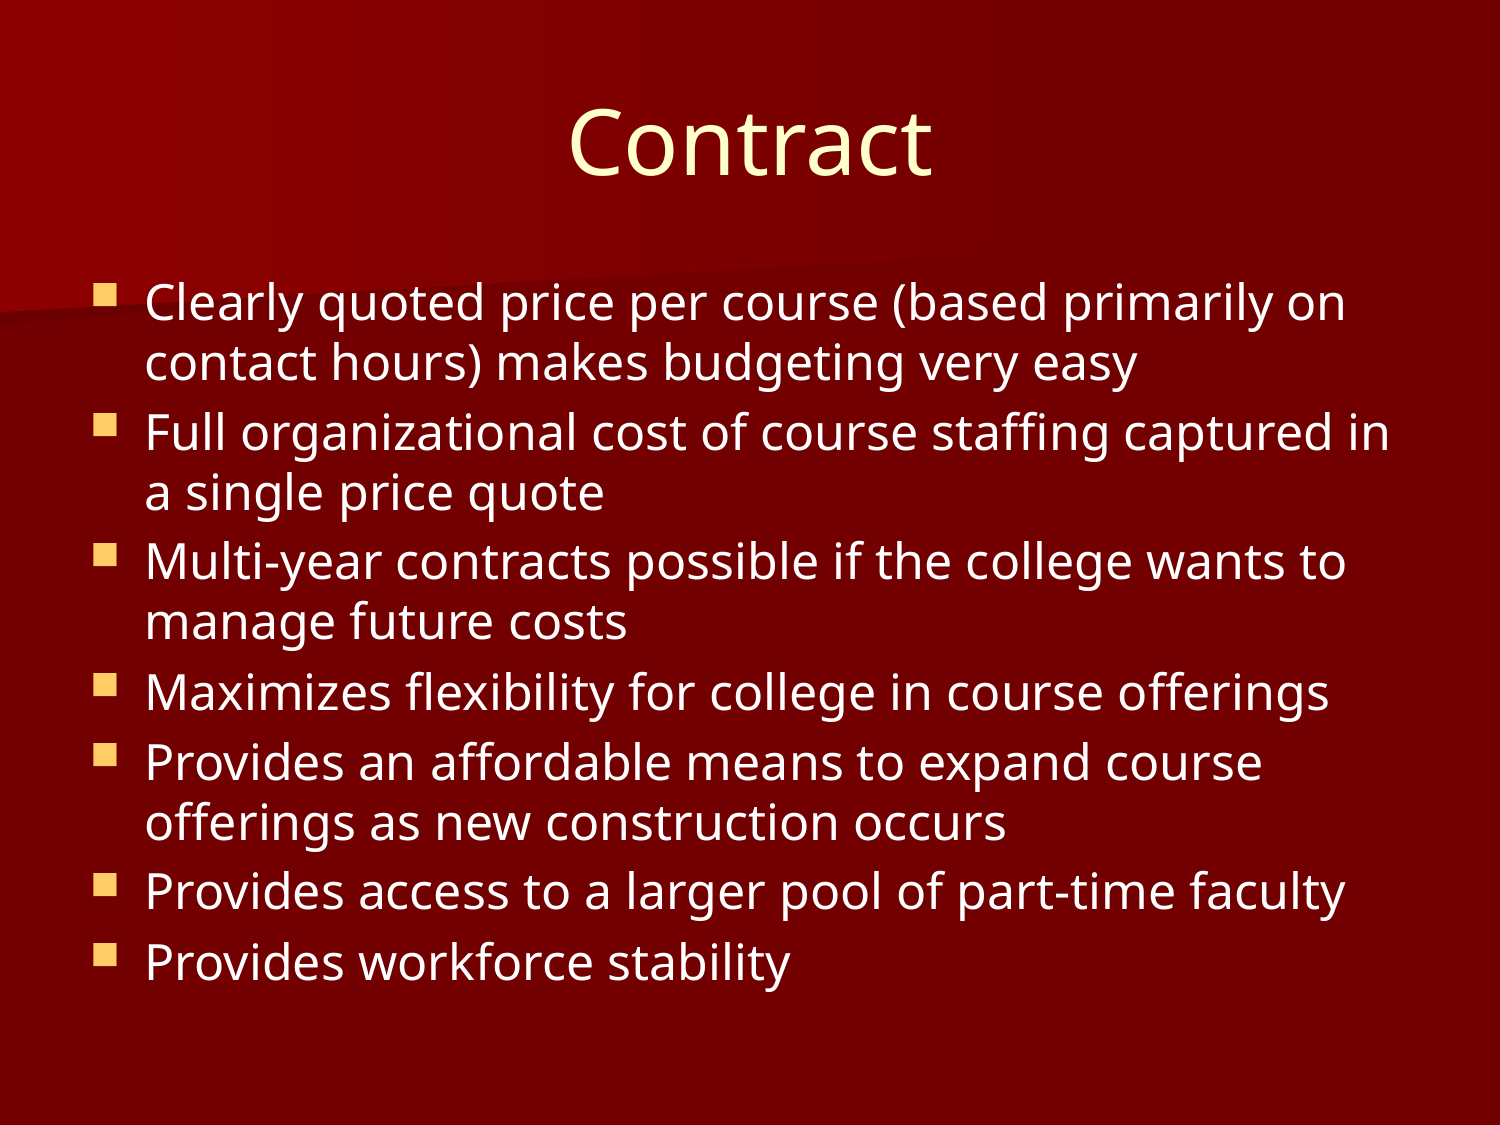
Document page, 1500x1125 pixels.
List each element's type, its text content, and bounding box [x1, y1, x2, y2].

list Clearly quoted price per course (based primarily on contact hours) makes budgeting very easy Full organizational cost of course staffing captured in a single price quote Multi-year contracts possible if the college wants to manage future costs Maximizes flexibility for college in course offerings Provides an affordable means to expand course offerings as new construction occurs Provides access to a larger pool of part-time faculty Provides workforce stability [75, 262, 1425, 1000]
title Contract [75, 45, 1425, 233]
